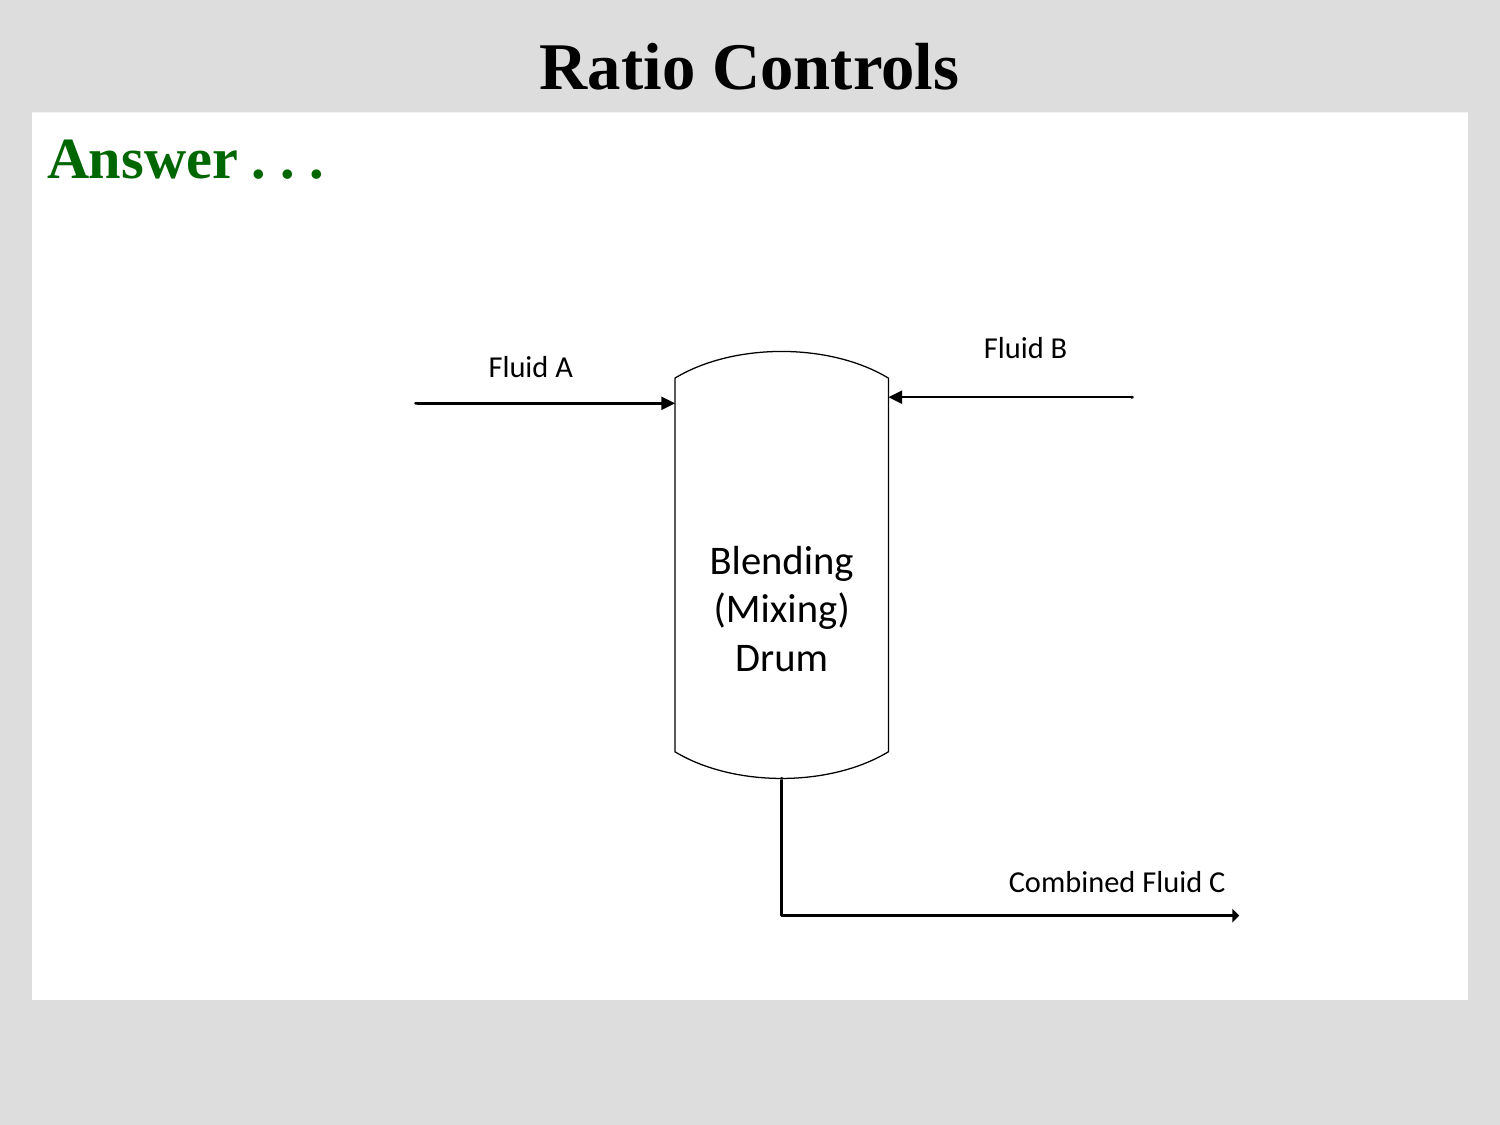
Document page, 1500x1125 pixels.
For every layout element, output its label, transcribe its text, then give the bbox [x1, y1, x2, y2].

subtitle Answer . . . [32, 112, 1468, 1000]
picture [412, 324, 1242, 925]
title Ratio Controls [43, 12, 1457, 112]
